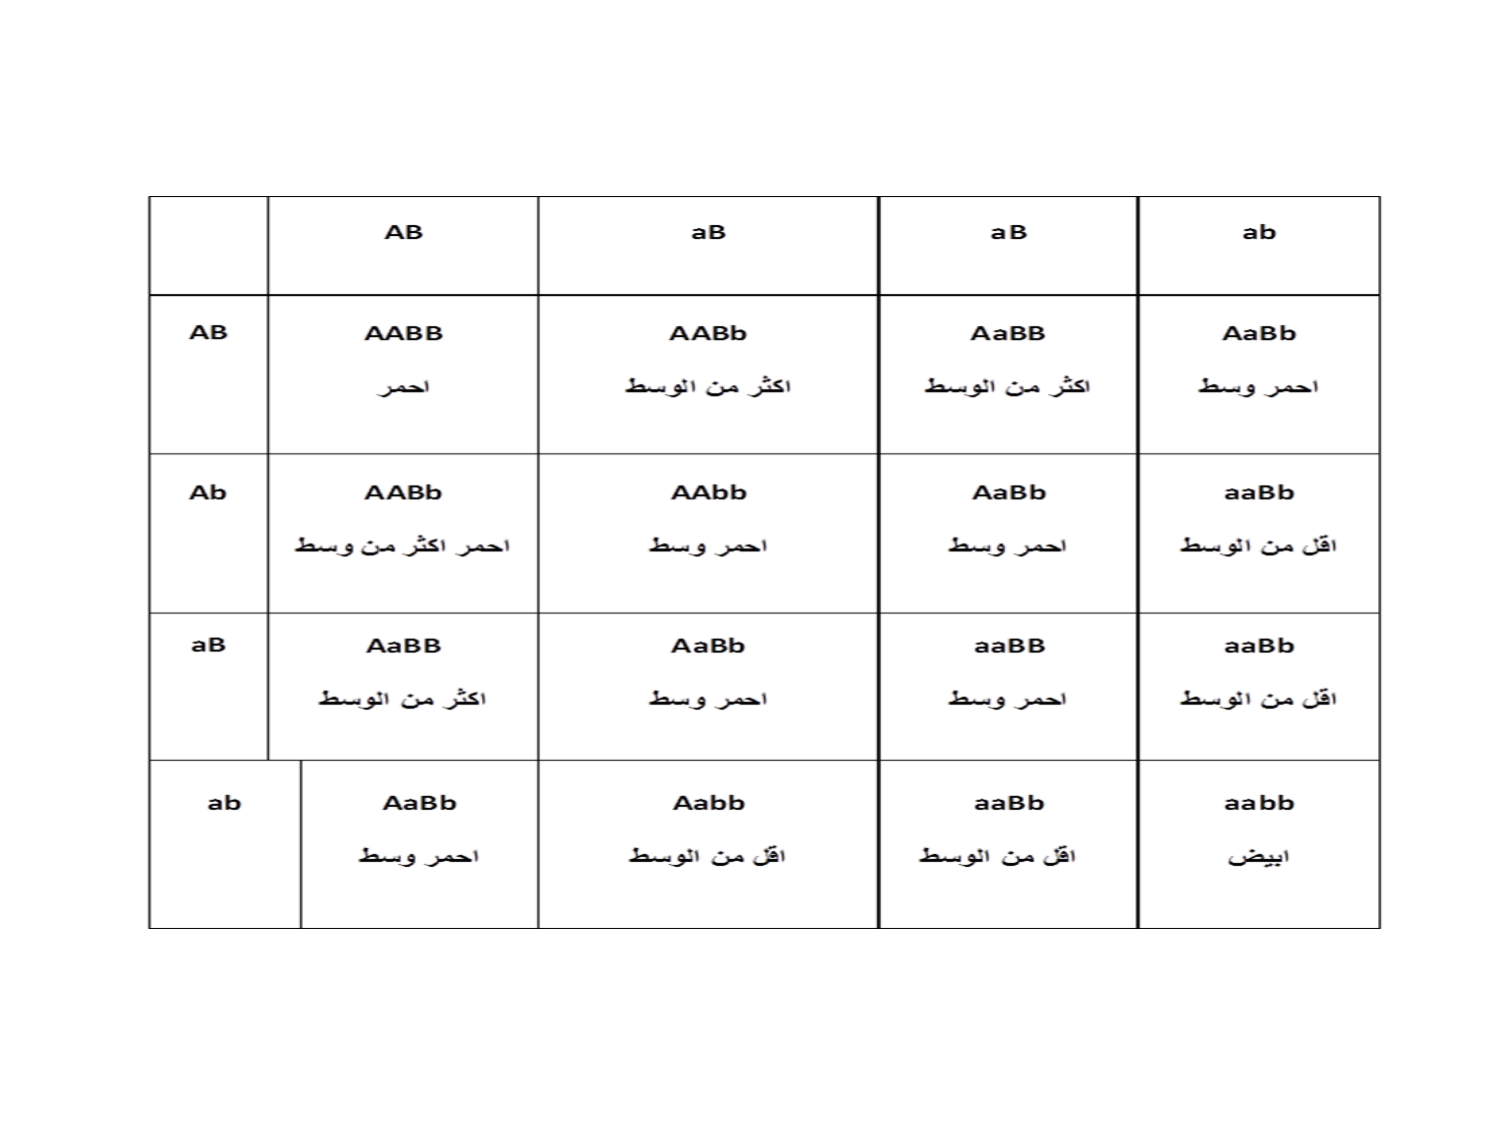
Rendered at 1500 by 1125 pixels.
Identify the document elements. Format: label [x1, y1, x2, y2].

picture [93, 196, 1500, 929]
